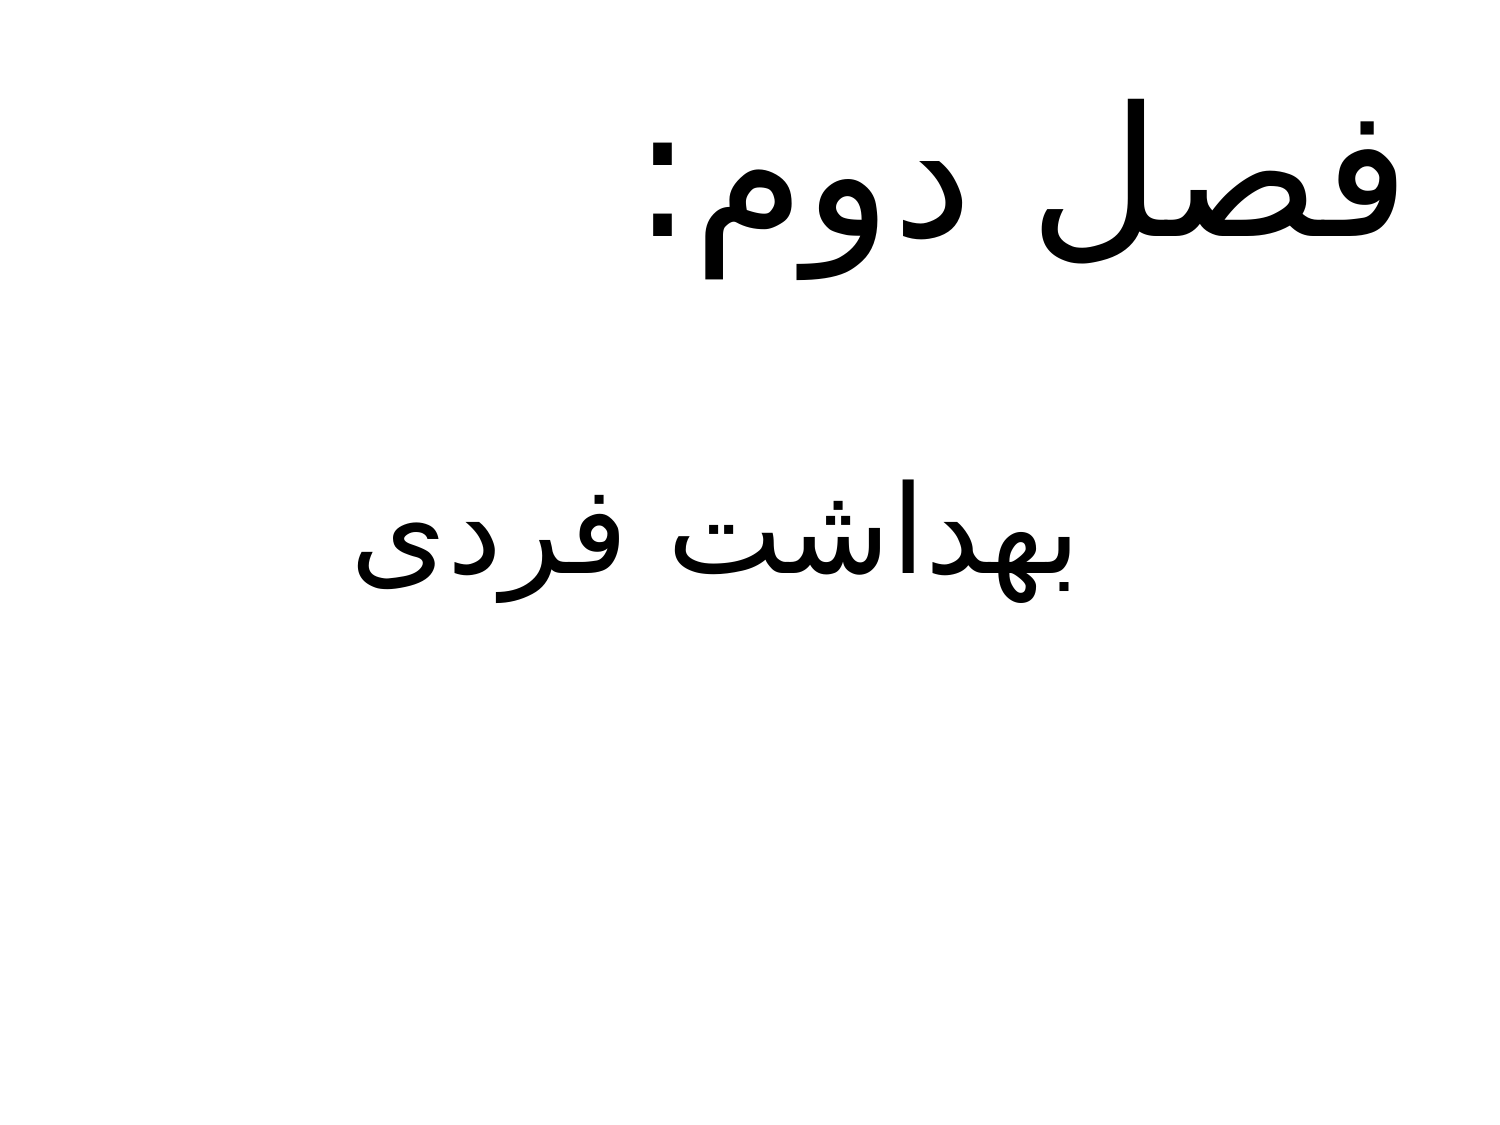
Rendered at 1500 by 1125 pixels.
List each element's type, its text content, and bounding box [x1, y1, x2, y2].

title فصل دوم: بهداشت فردی [75, 45, 1425, 610]
